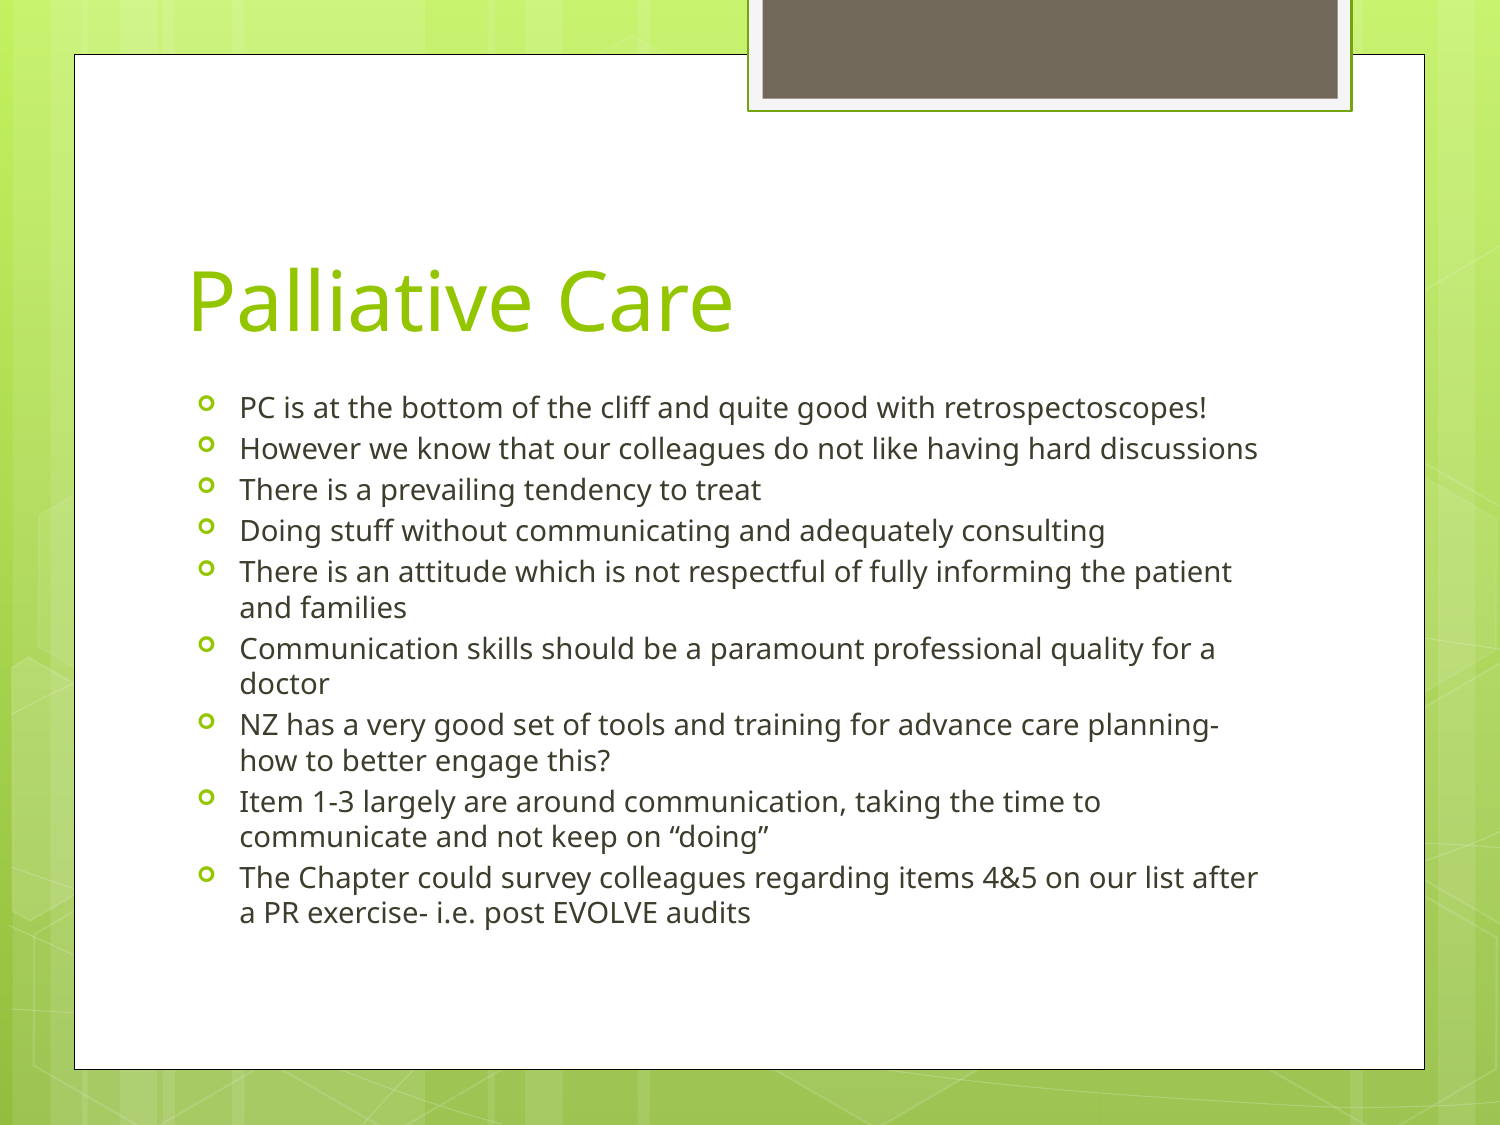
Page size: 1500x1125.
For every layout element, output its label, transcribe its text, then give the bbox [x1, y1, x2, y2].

title Palliative Care [171, 168, 1324, 357]
list PC is at the bottom of the cliff and quite good with retrospectoscopes! However we know that our colleagues do not like having hard discussions There is a prevailing tendency to treat Doing stuff without communicating and adequately consulting There is an attitude which is not respectful of fully informing the patient and families Communication skills should be a paramount professional quality for a doctor NZ has a very good set of tools and training for advance care planning- how to better engage this? Item 1-3 largely are around communication, taking the time to communicate and not keep on “doing” The Chapter could survey colleagues regarding items 4&5 on our list after a PR exercise- i.e. post EVOLVE audits [171, 381, 1283, 957]
